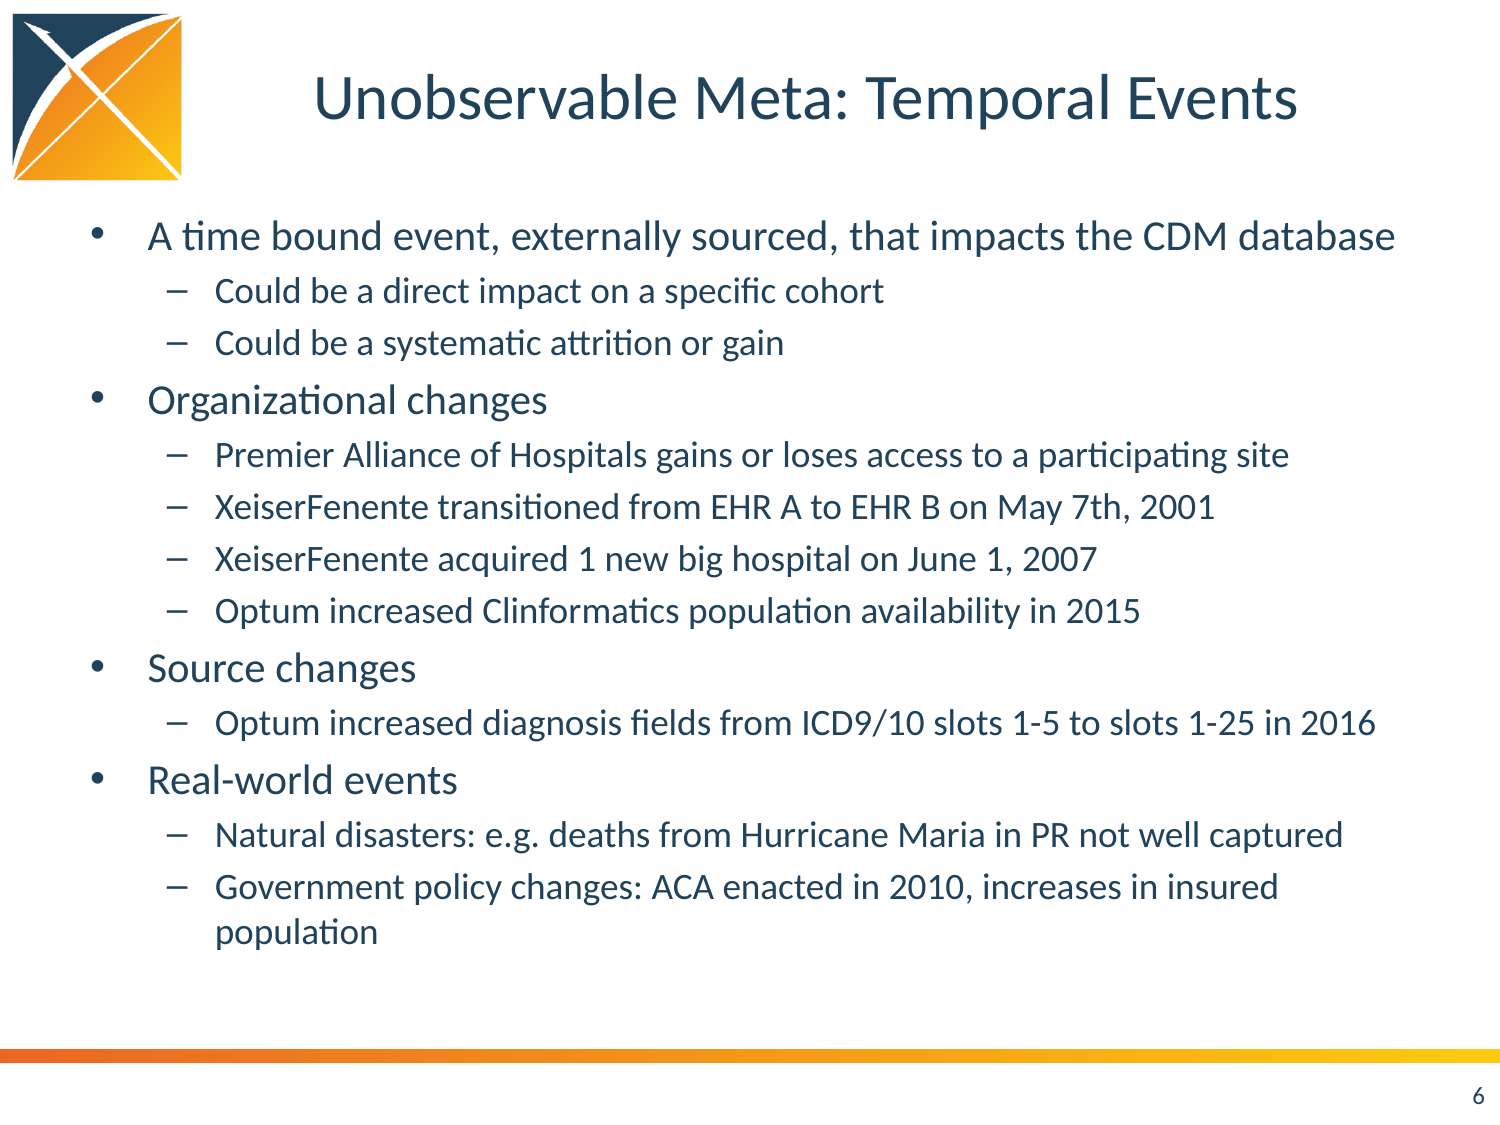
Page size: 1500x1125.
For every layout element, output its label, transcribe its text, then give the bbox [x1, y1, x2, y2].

title Unobservable Meta: Temporal Events [187, 24, 1425, 163]
slide_number 6 [1149, 1065, 1500, 1125]
picture [0, 0, 206, 200]
list A time bound event, externally sourced, that impacts the CDM database Could be a direct impact on a specific cohort Could be a systematic attrition or gain Organizational changes Premier Alliance of Hospitals gains or loses access to a participating site XeiserFenente transitioned from EHR A to EHR B on May 7th, 2001 XeiserFenente acquired 1 new big hospital on June 1, 2007 Optum increased Clinformatics population availability in 2015 Source changes Optum increased diagnosis fields from ICD9/10 slots 1-5 to slots 1-25 in 2016 Real-world events Natural disasters: e.g. deaths from Hurricane Maria in PR not well captured Government policy changes: ACA enacted in 2010, increases in insured population [75, 200, 1425, 1005]
